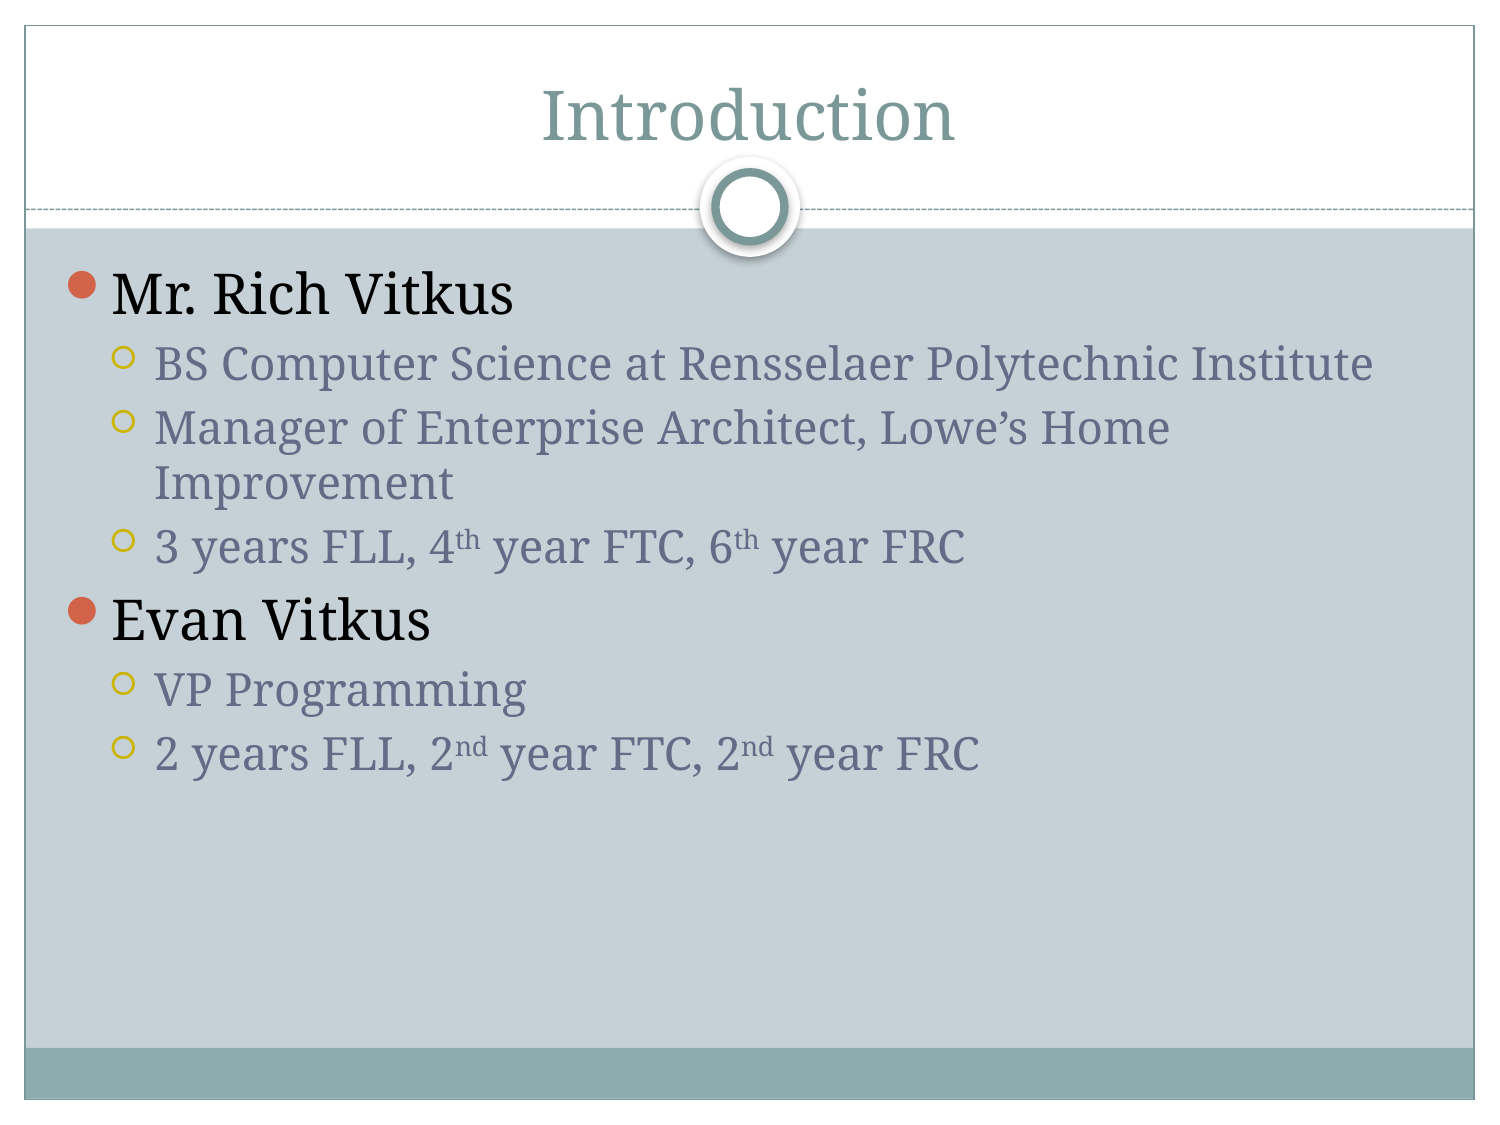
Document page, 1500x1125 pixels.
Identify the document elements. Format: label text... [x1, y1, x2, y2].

title Introduction [49, 37, 1450, 162]
list Mr. Rich Vitkus BS Computer Science at Rensselaer Polytechnic Institute Manager of Enterprise Architect, Lowe’s Home Improvement 3 years FLL, 4th year FTC, 6th year FRC Evan Vitkus VP Programming 2 years FLL, 2nd year FTC, 2nd year FRC [49, 250, 1445, 1001]
